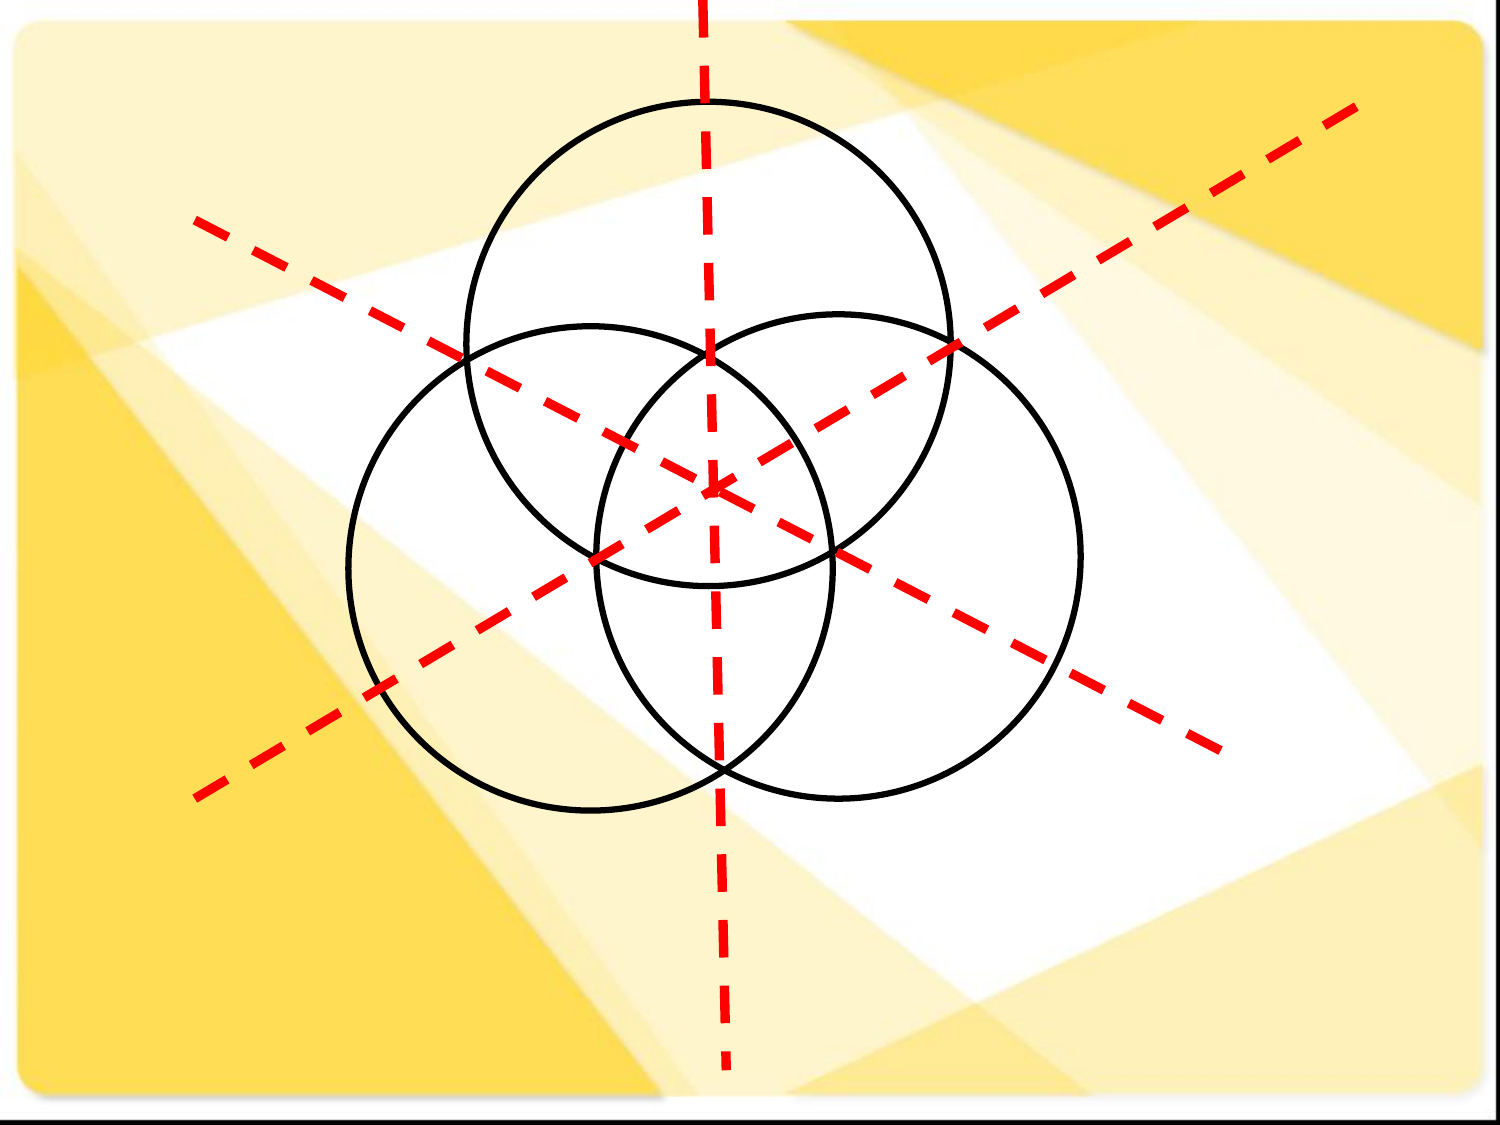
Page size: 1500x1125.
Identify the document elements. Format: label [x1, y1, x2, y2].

text_box [596, 314, 1081, 799]
text_box [348, 326, 719, 811]
text_box [466, 101, 951, 360]
picture [0, 0, 1500, 1125]
